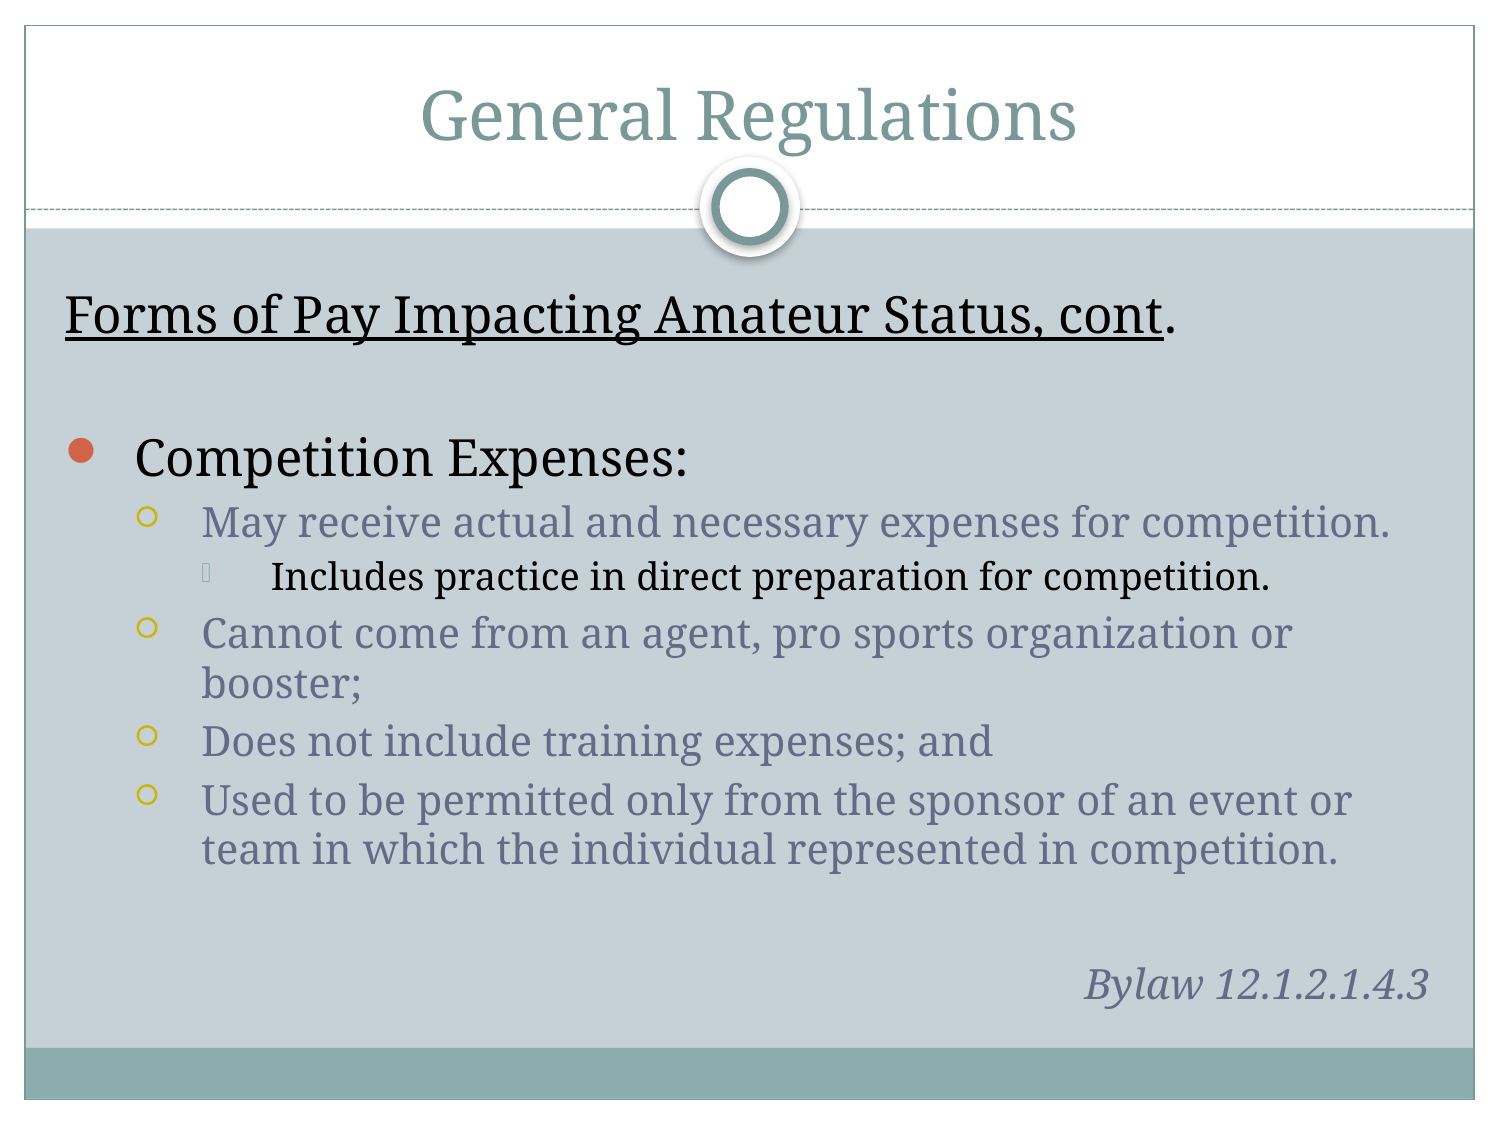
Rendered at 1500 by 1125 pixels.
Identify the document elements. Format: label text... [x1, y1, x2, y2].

title General Regulations [49, 37, 1450, 162]
list Forms of Pay Impacting Amateur Status, cont. Competition Expenses: May receive actual and necessary expenses for competition. Includes practice in direct preparation for competition. Cannot come from an agent, pro sports organization or booster; Does not include training expenses; and Used to be permitted only from the sponsor of an event or team in which the individual represented in competition. Bylaw 12.1.2.1.4.3 [50, 275, 1445, 1025]
